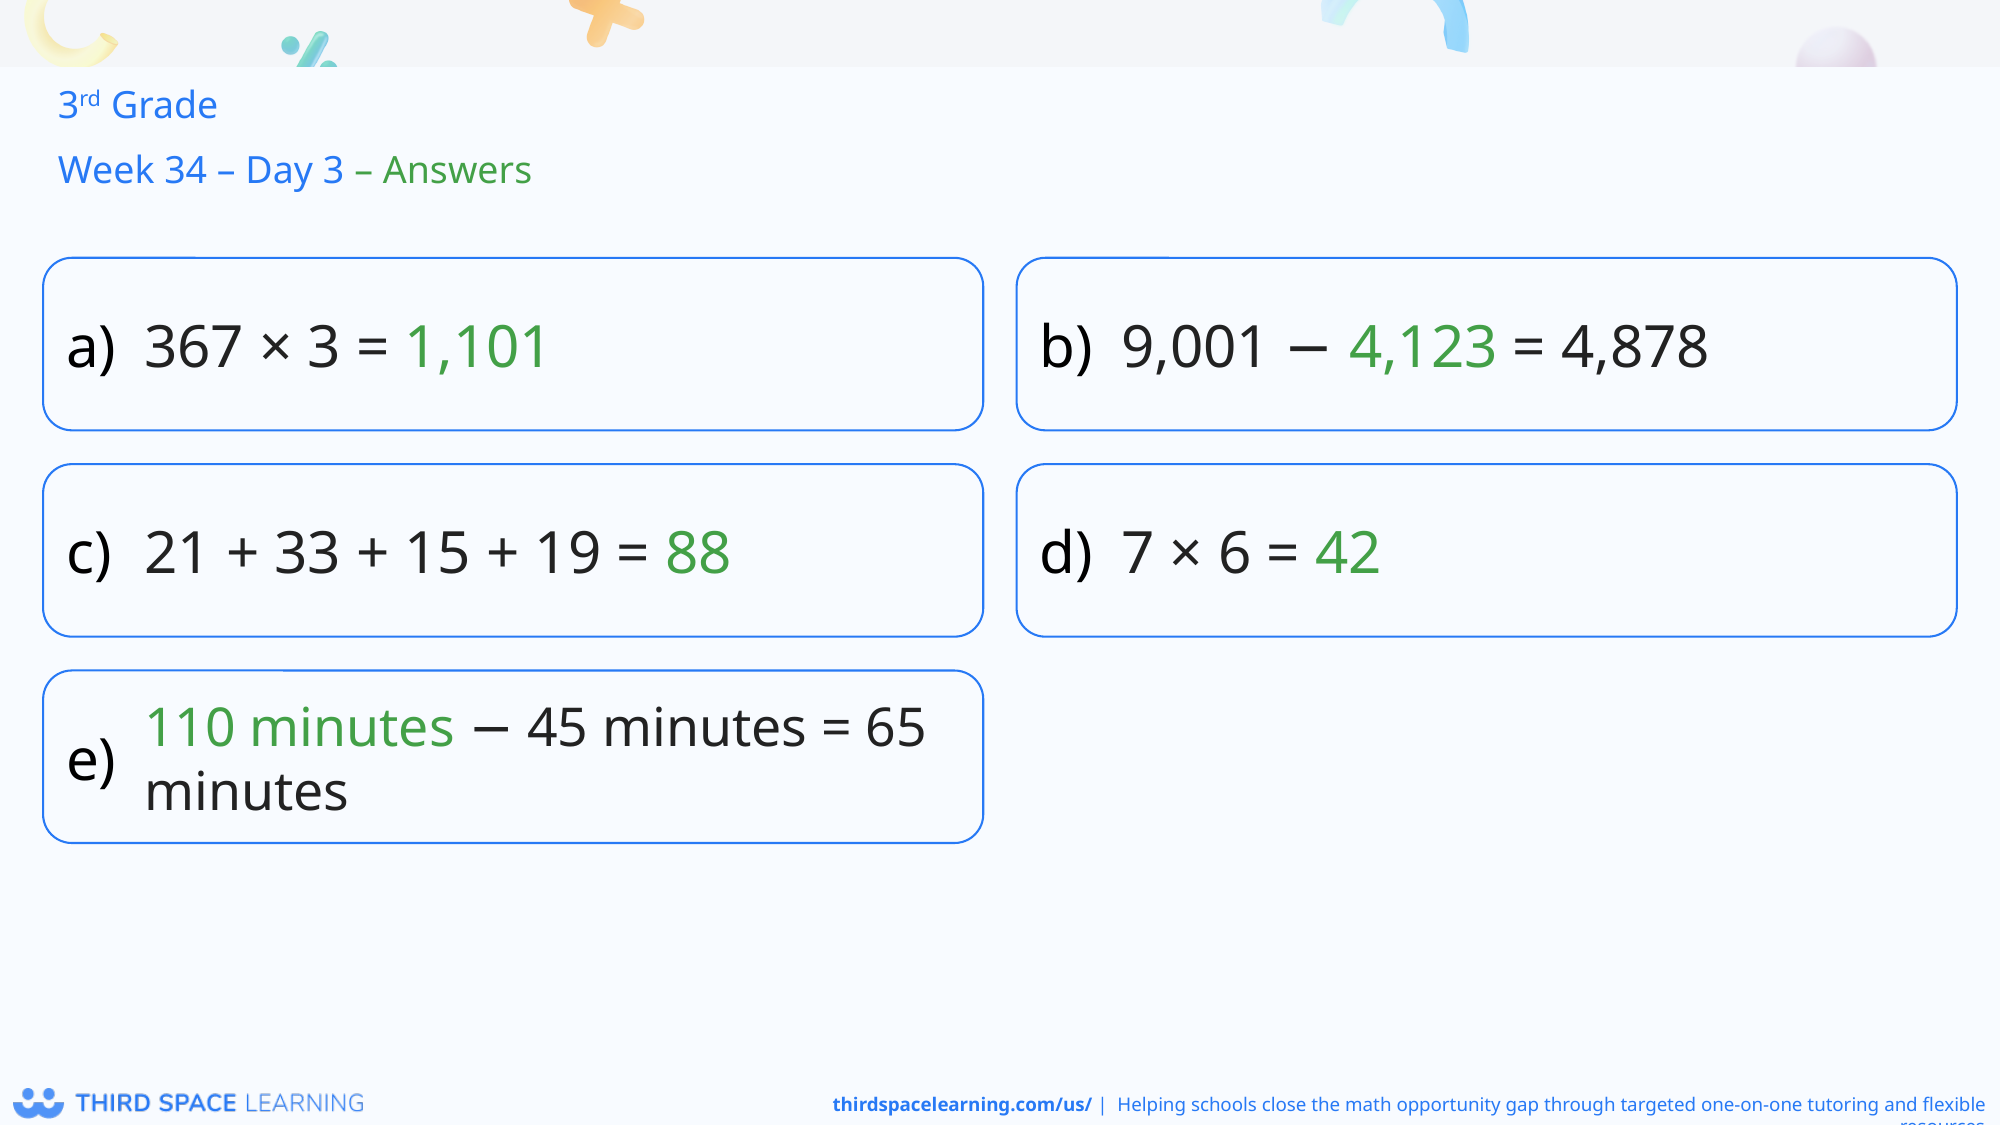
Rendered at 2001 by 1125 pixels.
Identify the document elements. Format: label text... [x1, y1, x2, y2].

text_box 3rd Grade Week 34 – Day 3 – Answers [43, 73, 705, 212]
list 9,001 − 4,123 = 4,878 [1106, 272, 1939, 416]
list 110 minutes − 45 minutes = 65 minutes [129, 684, 962, 829]
picture [0, 0, 2000, 67]
list 7 × 6 = 42 [1106, 478, 1939, 623]
list 21 + 33 + 15 + 19 = 88 [129, 478, 962, 623]
list 367 × 3 = 1,101 [129, 272, 962, 416]
picture [13, 1088, 365, 1119]
